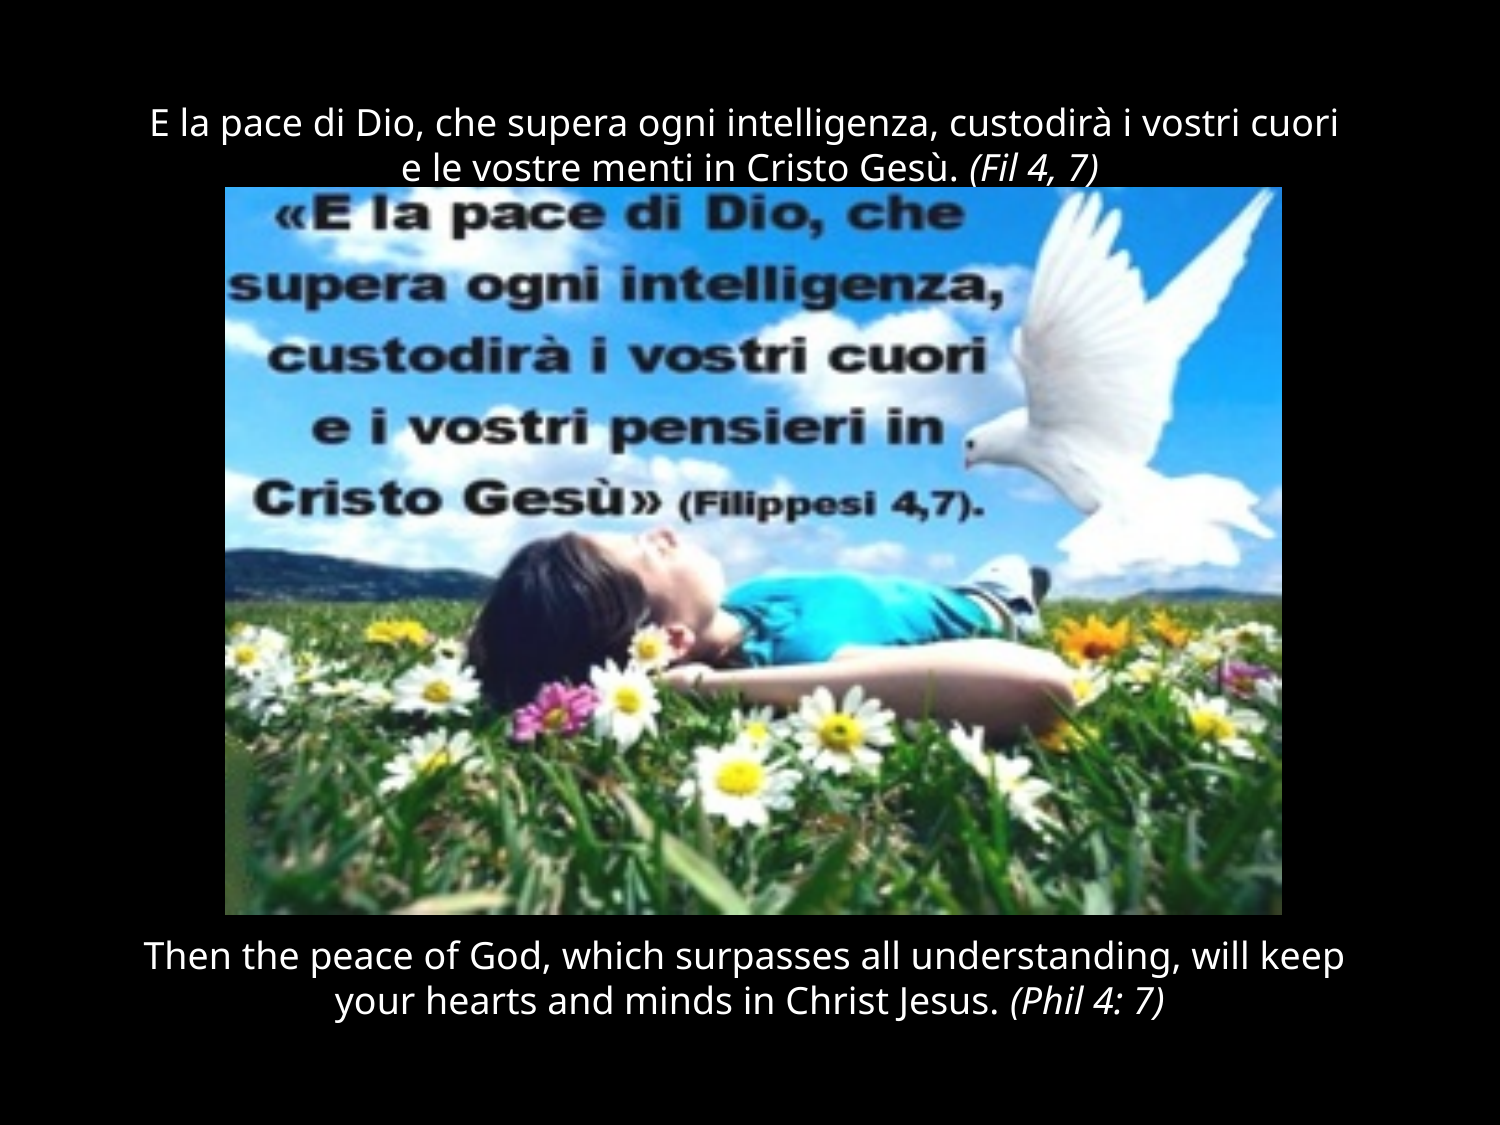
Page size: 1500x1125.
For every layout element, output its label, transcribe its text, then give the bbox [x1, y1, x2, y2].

picture [224, 187, 1282, 915]
text_box Then the peace of God, which surpasses all understanding, will keep your hearts and minds in Christ Jesus. (Phil 4: 7) [0, 924, 1500, 1030]
title E la pace di Dio, che supera ogni intelligenza, custodirà i vostri cuori e le vostre menti in Cristo Gesù. (Fil 4, 7) [0, 50, 1500, 238]
